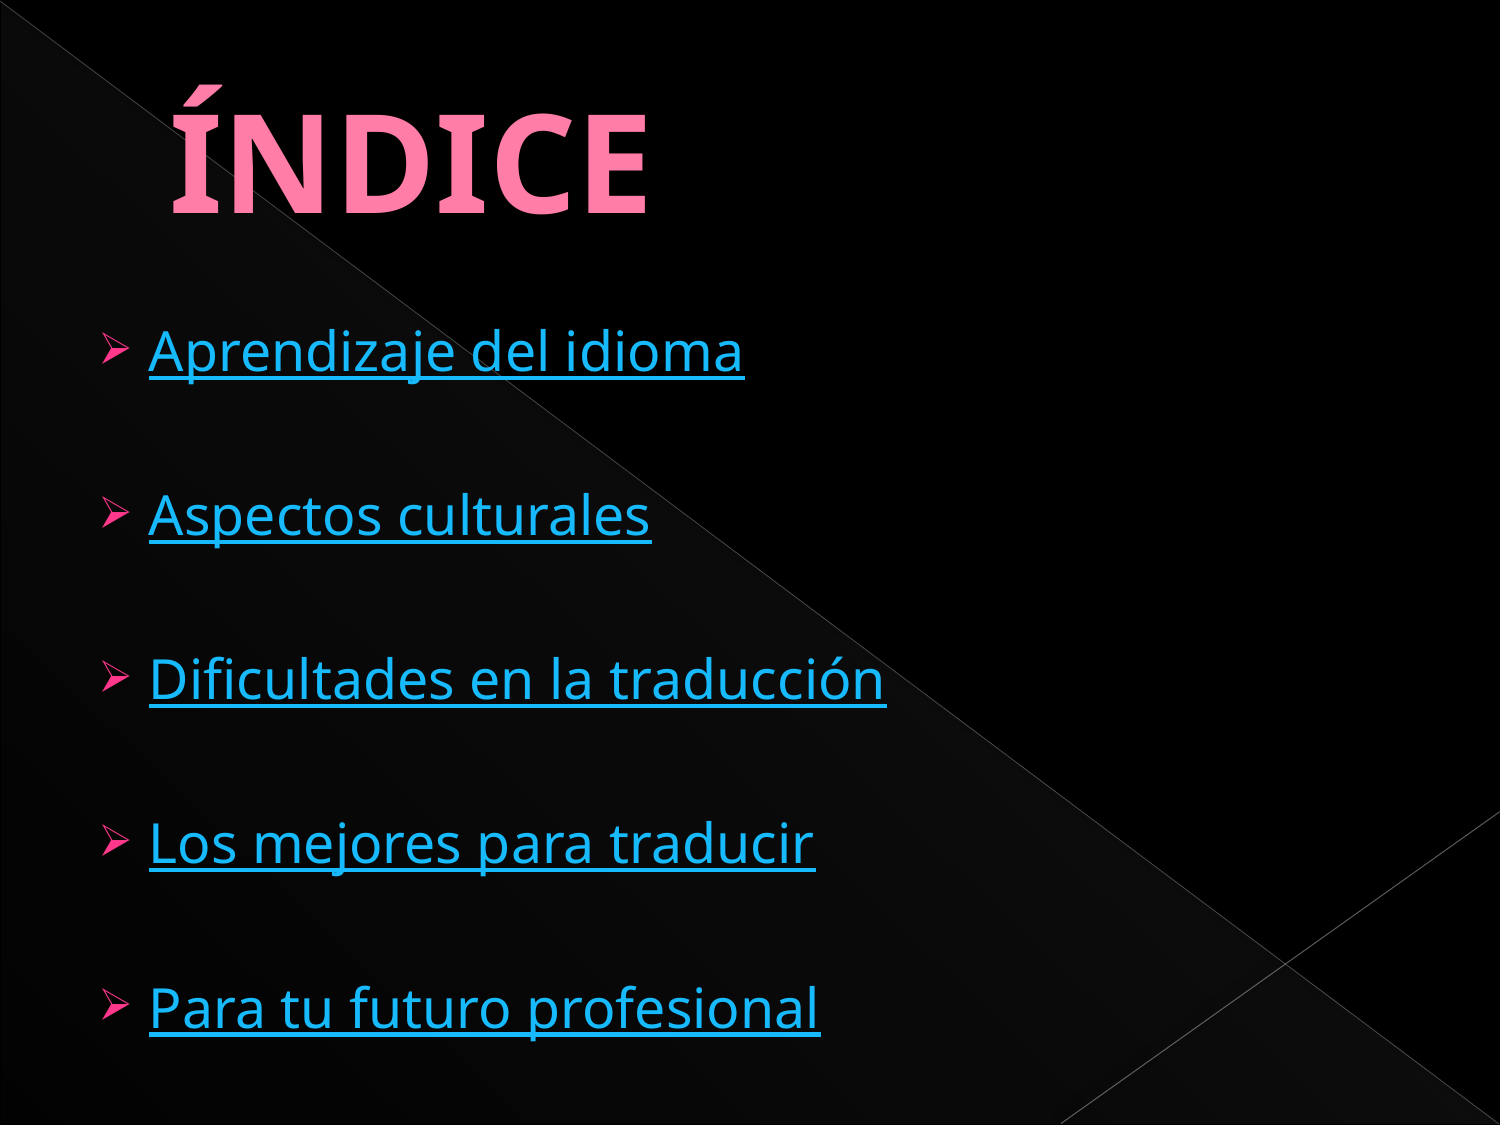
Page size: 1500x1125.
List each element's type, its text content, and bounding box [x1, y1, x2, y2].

title ÍNDICE [75, 43, 1425, 274]
list Aprendizaje del idioma Aspectos culturales Dificultades en la traducción Los mejores para traducir Para tu futuro profesional [74, 308, 1426, 1060]
